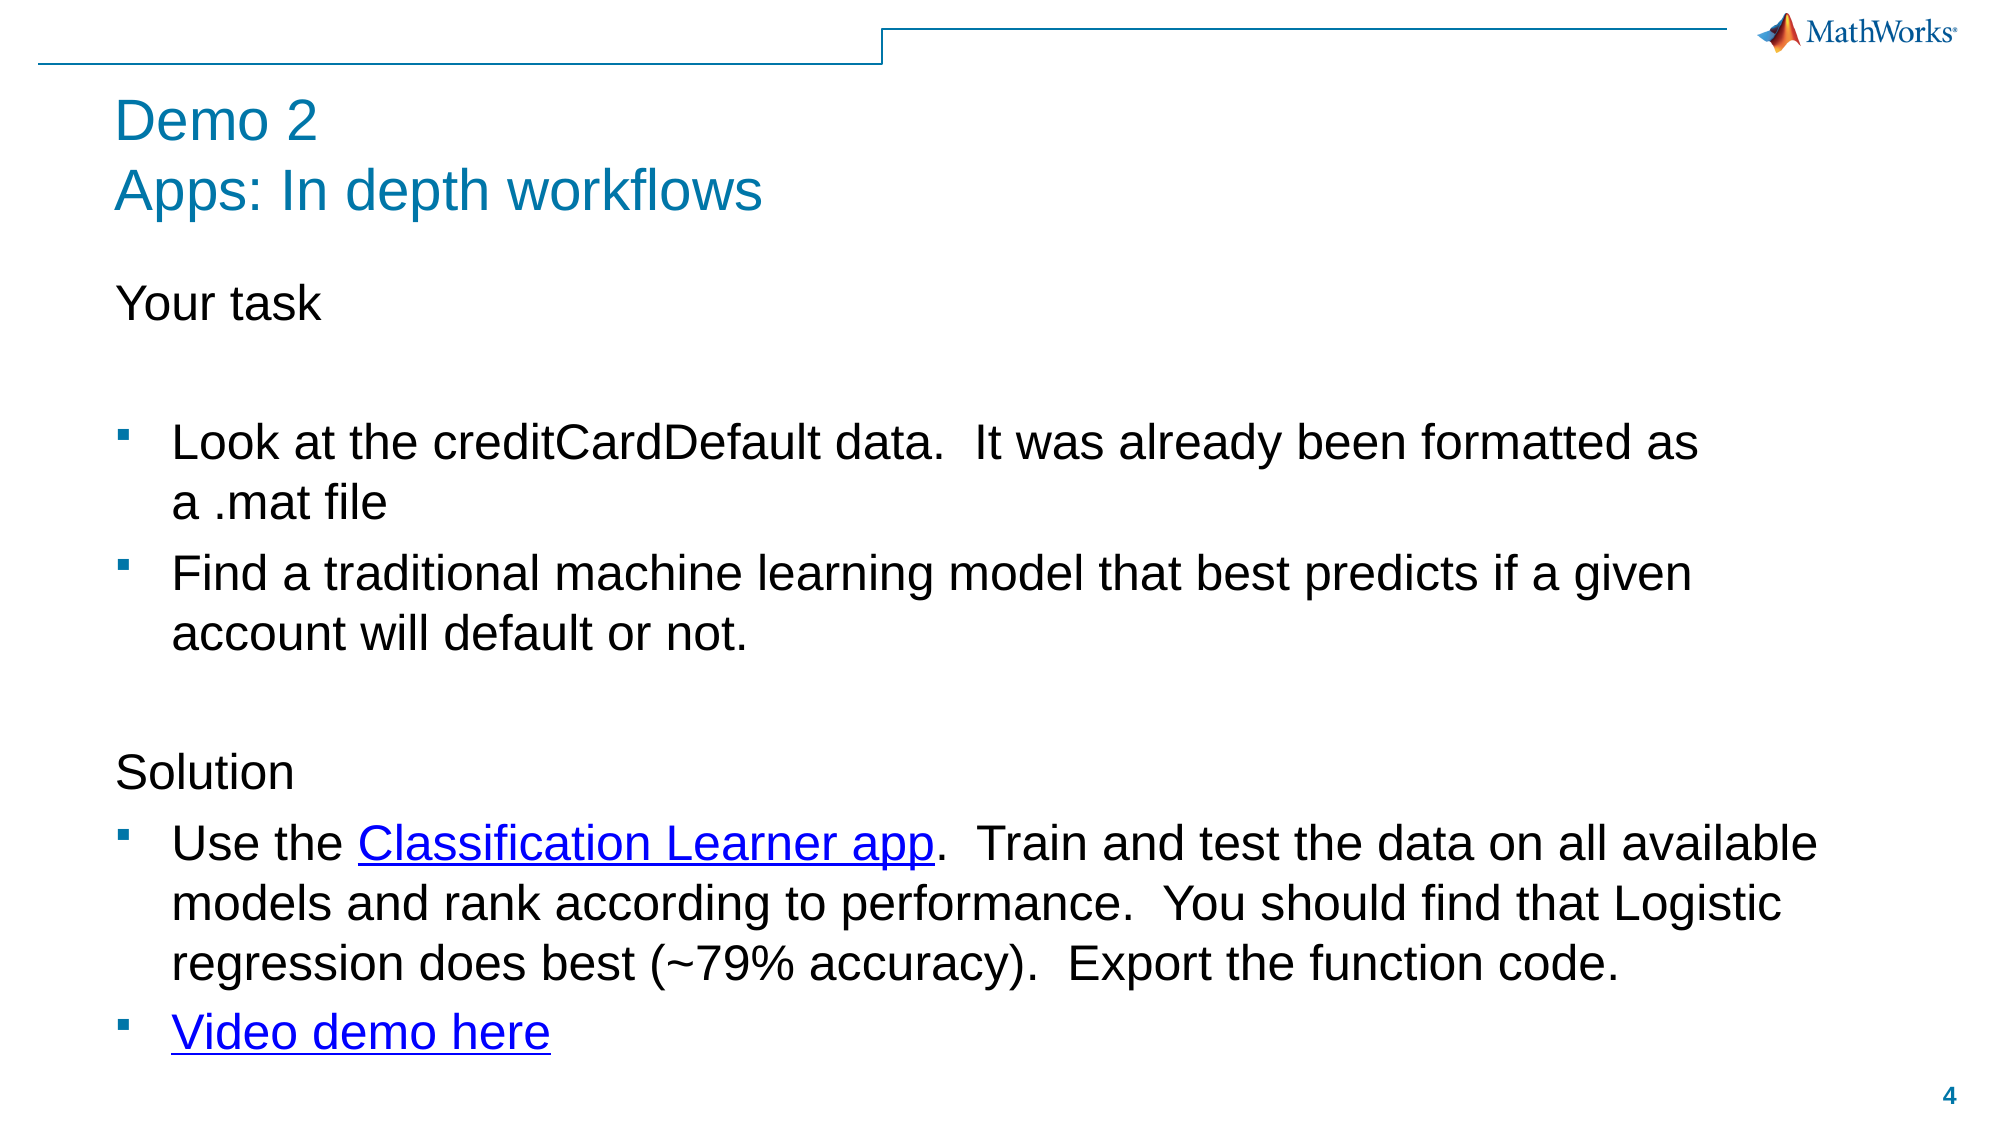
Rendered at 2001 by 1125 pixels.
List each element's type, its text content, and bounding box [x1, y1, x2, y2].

picture [1751, 3, 1970, 63]
list Your task Look at the creditCardDefault data. It was already been formatted as a .mat file Find a traditional machine learning model that best predicts if a given account will default or not. Solution Use the Classification Learner app. Train and test the data on all available models and rank according to performance. You should find that Logistic regression does best (~79% accuracy). Export the function code. Video demo here [99, 262, 1867, 1025]
title Demo 2 Apps: In depth workflows [99, 75, 1867, 238]
